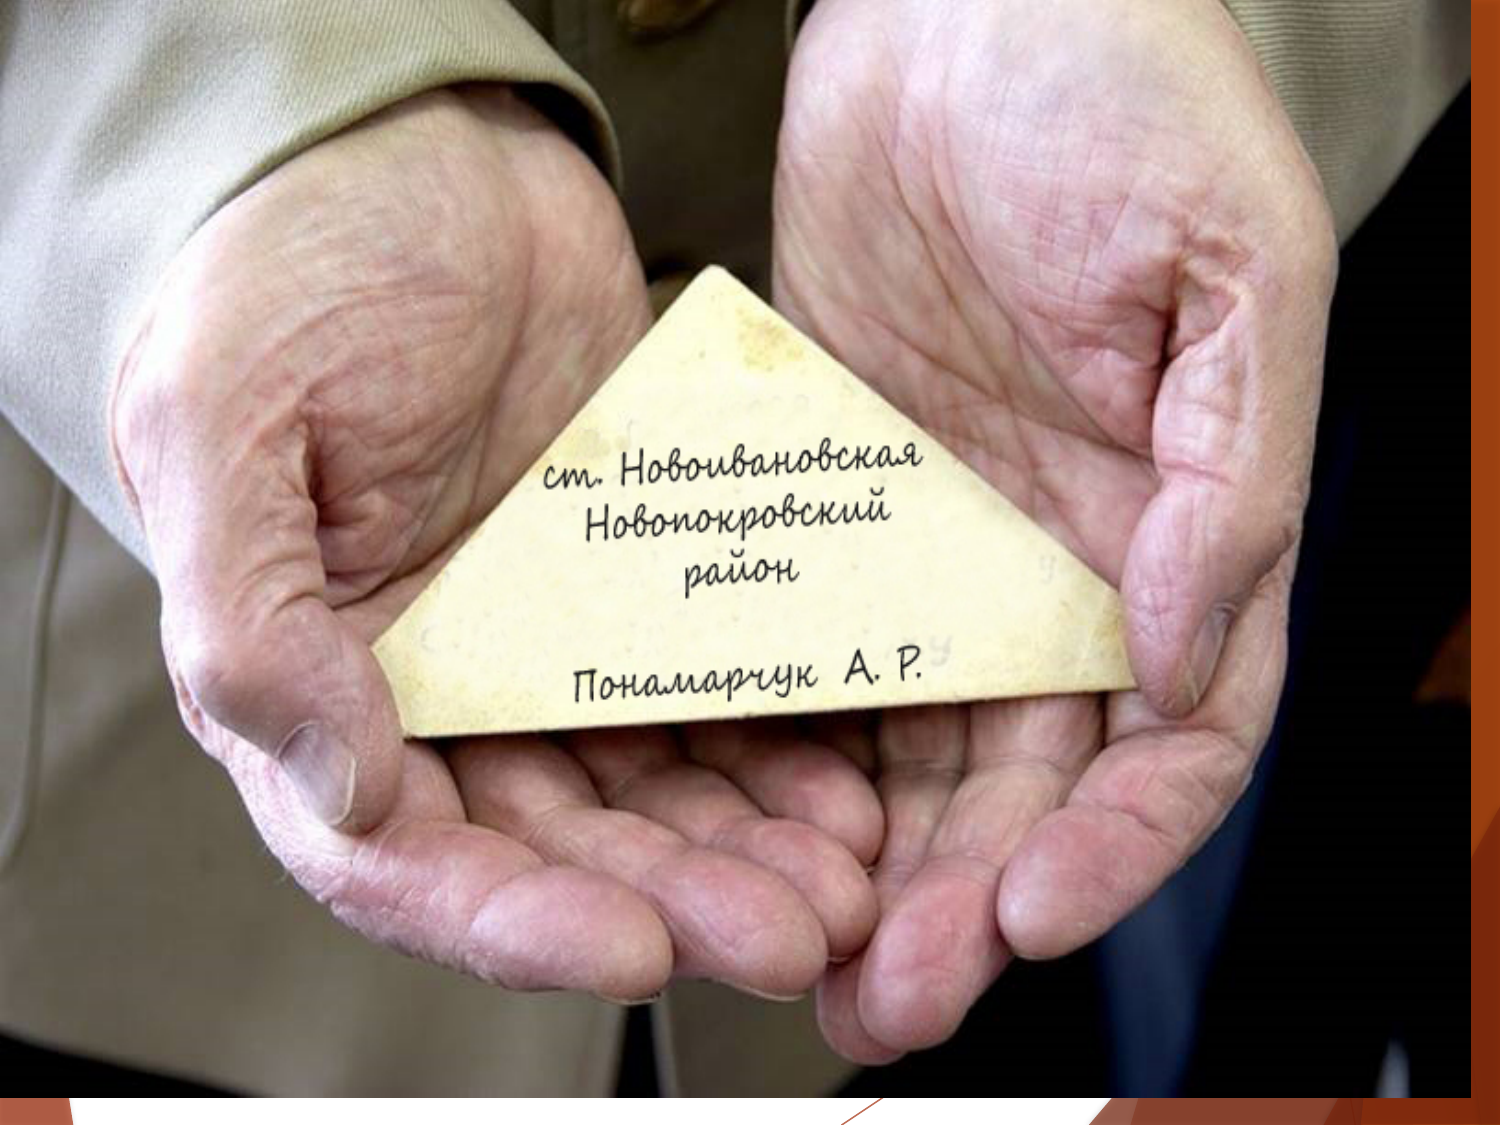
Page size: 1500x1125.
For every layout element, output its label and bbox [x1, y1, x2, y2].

list [0, 0, 1472, 1099]
